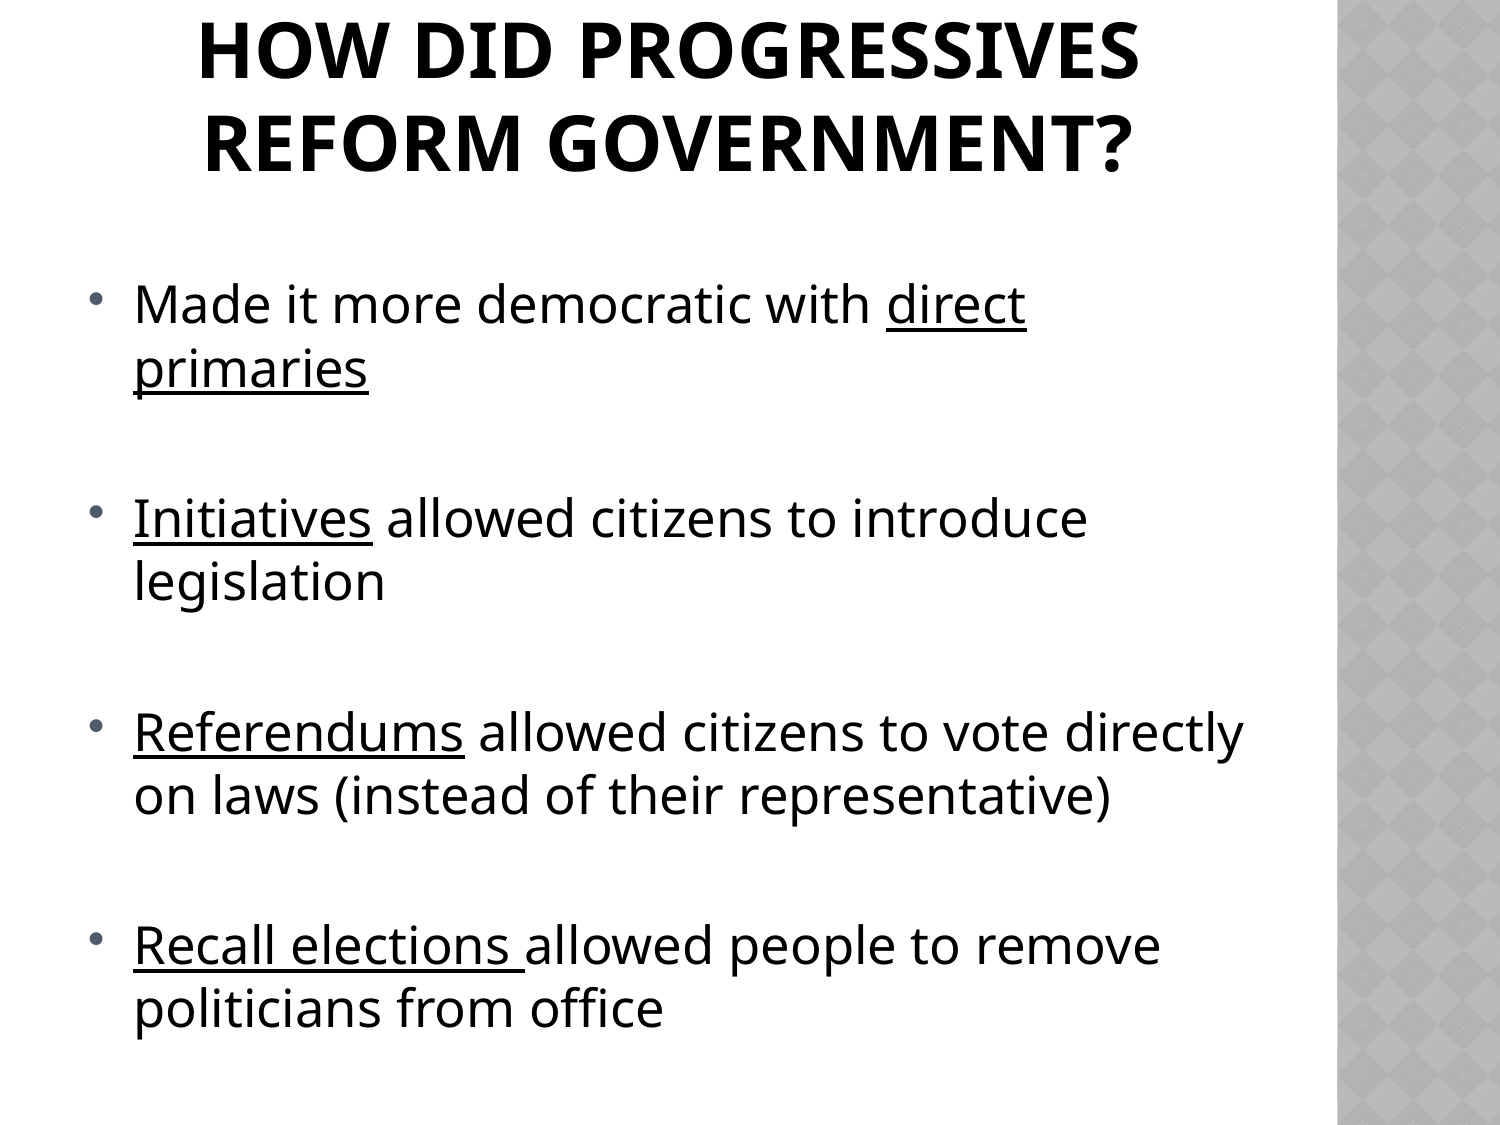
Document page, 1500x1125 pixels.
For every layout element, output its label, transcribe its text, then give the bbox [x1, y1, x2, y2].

title How did Progressives Reform Government? [75, 0, 1263, 188]
list Made it more democratic with direct primaries Initiatives allowed citizens to introduce legislation Referendums allowed citizens to vote directly on laws (instead of their representative) Recall elections allowed people to remove politicians from office [75, 264, 1263, 1059]
